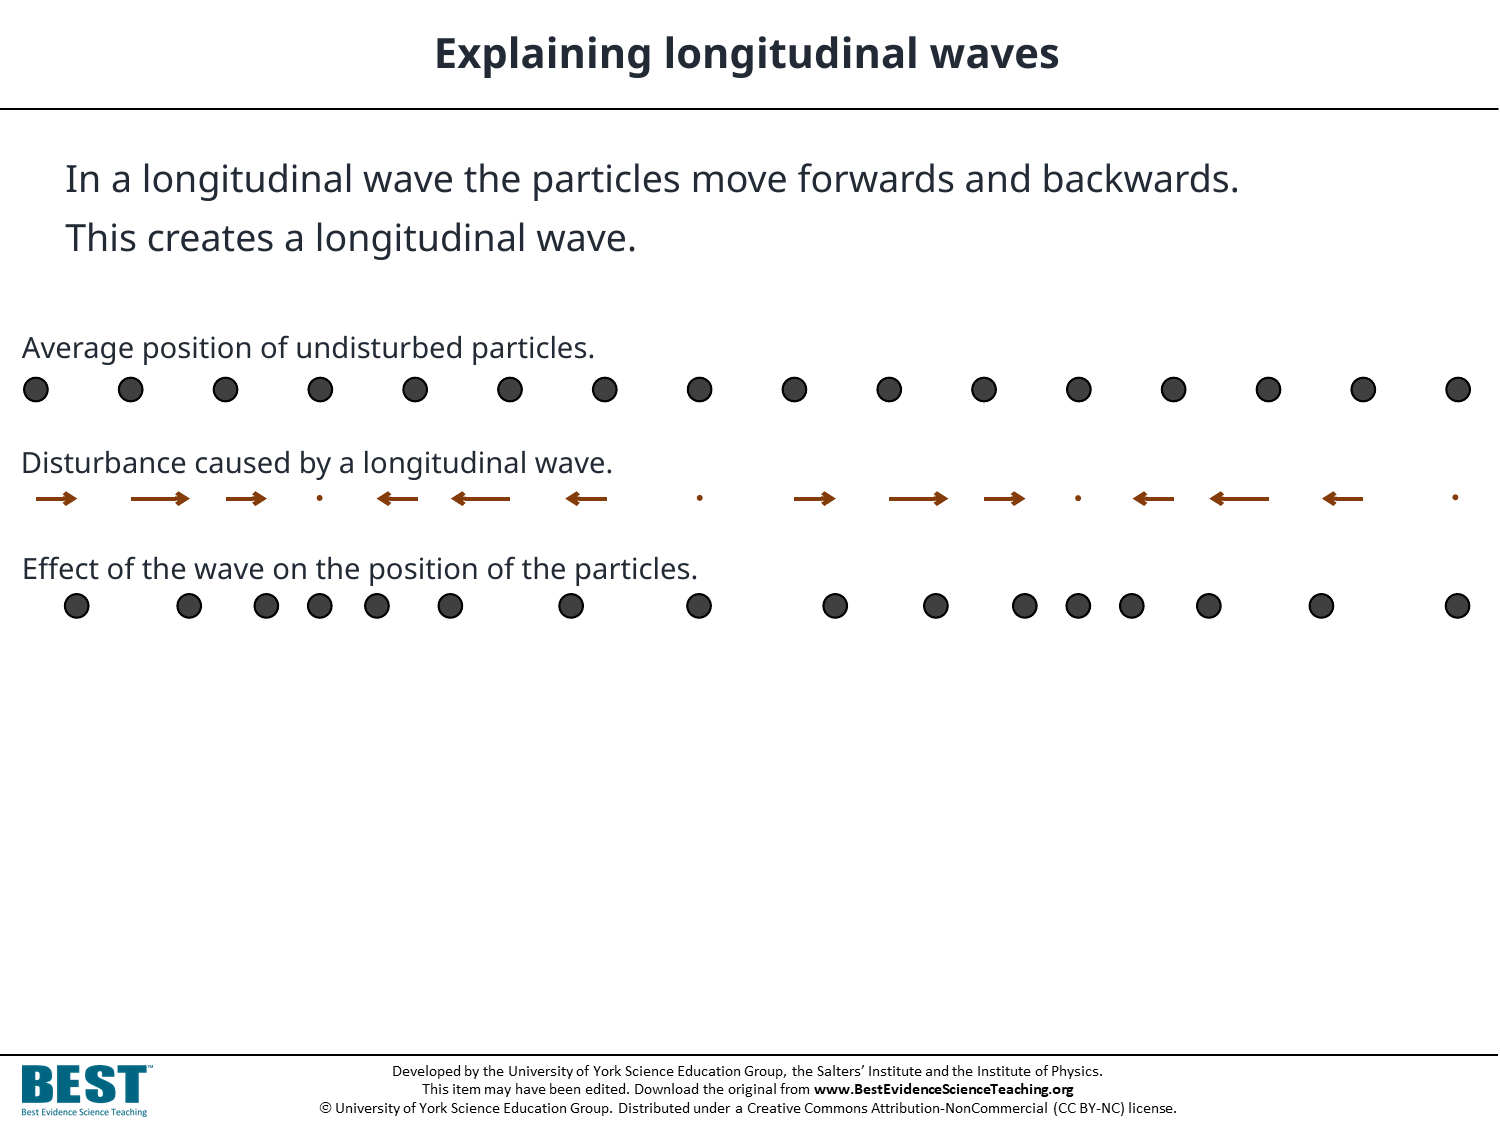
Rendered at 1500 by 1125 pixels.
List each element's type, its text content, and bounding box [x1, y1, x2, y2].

text_box Explaining longitudinal waves [23, 4, 1471, 99]
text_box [6, 316, 1470, 402]
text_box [5, 431, 1459, 508]
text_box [6, 537, 1470, 618]
picture [0, 108, 1499, 1125]
